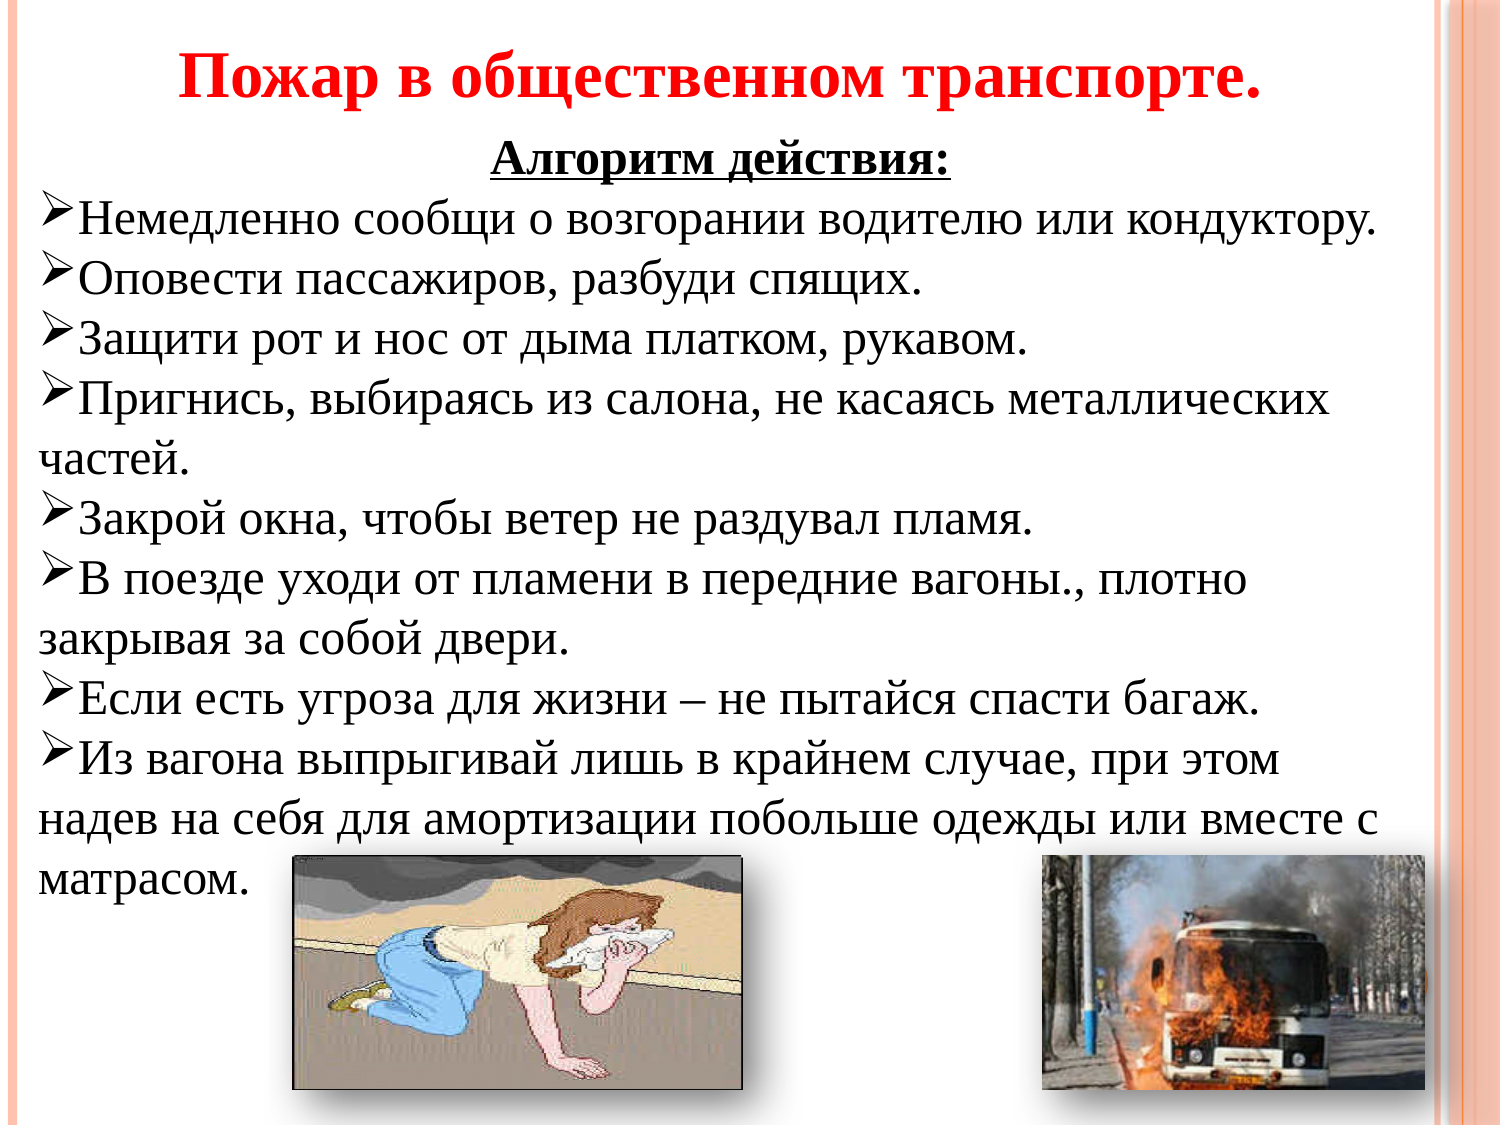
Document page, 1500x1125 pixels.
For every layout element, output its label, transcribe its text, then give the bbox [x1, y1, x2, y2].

picture [1042, 854, 1425, 1091]
picture [292, 854, 743, 1091]
text_box Пожар в общественном транспорте. [128, 23, 1313, 117]
text_box Алгоритм действия: Немедленно сообщи о возгорании водителю или кондуктору. Оповести пассажиров, разбуди спящих. Защити рот и нос от дыма платком, рукавом. Пригнись, выбираясь из салона, не касаясь металлических частей. Закрой окна, чтобы ветер не раздувал пламя. В поезде уходи от пламени в передние вагоны., плотно закрывая за собой двери. Если есть угроза для жизни – не пытайся спасти багаж. Из вагона выпрыгивай лишь в крайнем случае, при этом надев на себя для амортизации побольше одежды или вместе с матрасом. [23, 117, 1418, 1092]
